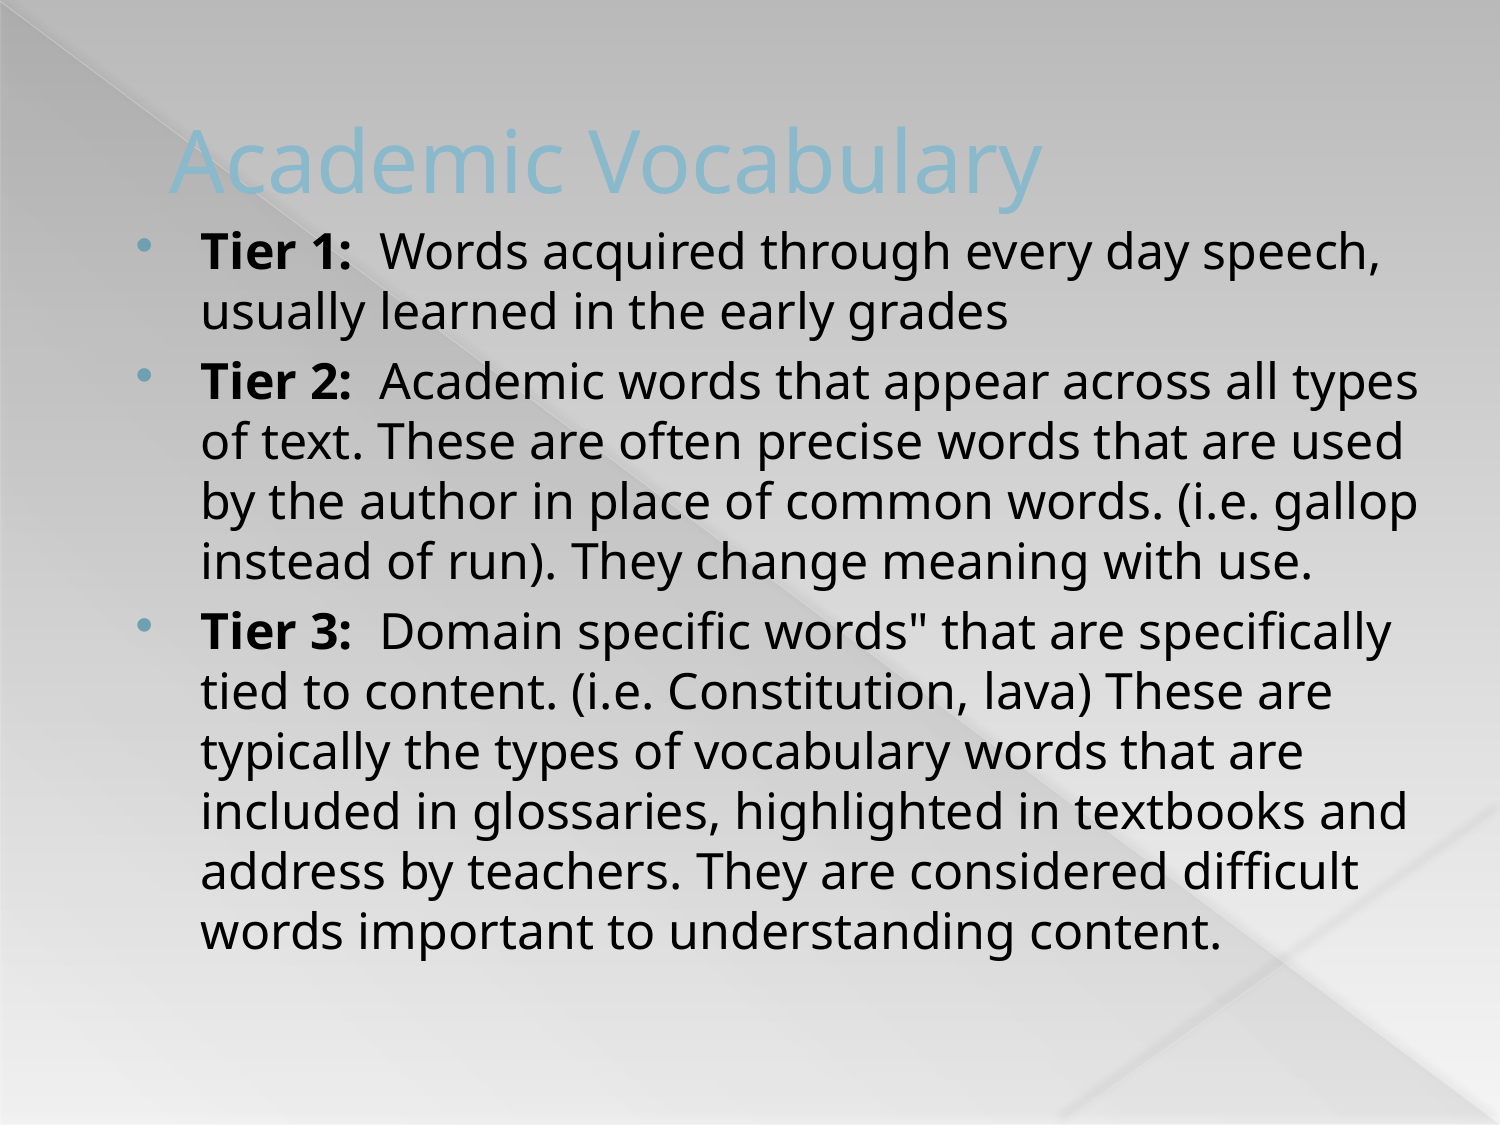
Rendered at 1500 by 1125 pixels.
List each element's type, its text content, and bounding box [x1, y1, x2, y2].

title Academic Vocabulary [75, 43, 1425, 274]
list Tier 1: Words acquired through every day speech, usually learned in the early grades Tier 2: Academic words that appear across all types of text. These are often precise words that are used by the author in place of common words. (i.e. gallop instead of run). They change meaning with use. Tier 3: Domain specific words" that are specifically tied to content. (i.e. Constitution, lava) These are typically the types of vocabulary words that are included in glossaries, highlighted in textbooks and address by teachers. They are considered difficult words important to understanding content. [112, 212, 1450, 1125]
